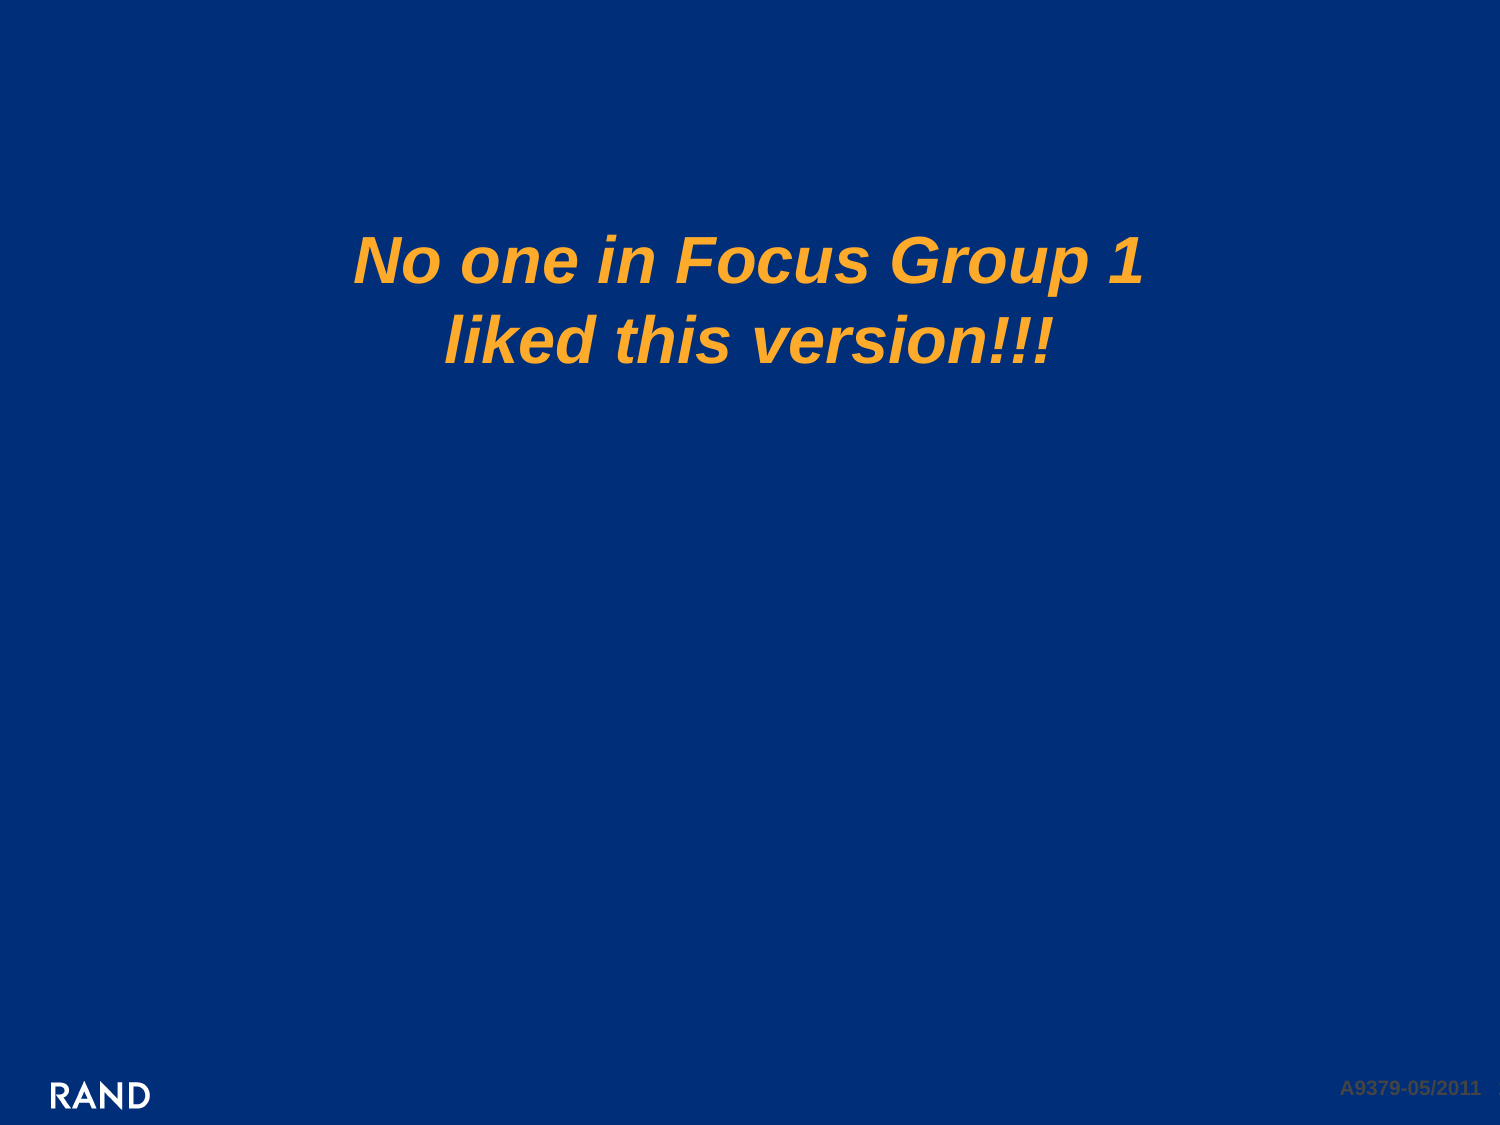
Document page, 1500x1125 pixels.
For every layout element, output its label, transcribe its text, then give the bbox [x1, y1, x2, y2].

title No one in Focus Group 1 liked this version!!! [0, 203, 1500, 391]
picture [50, 1079, 151, 1110]
